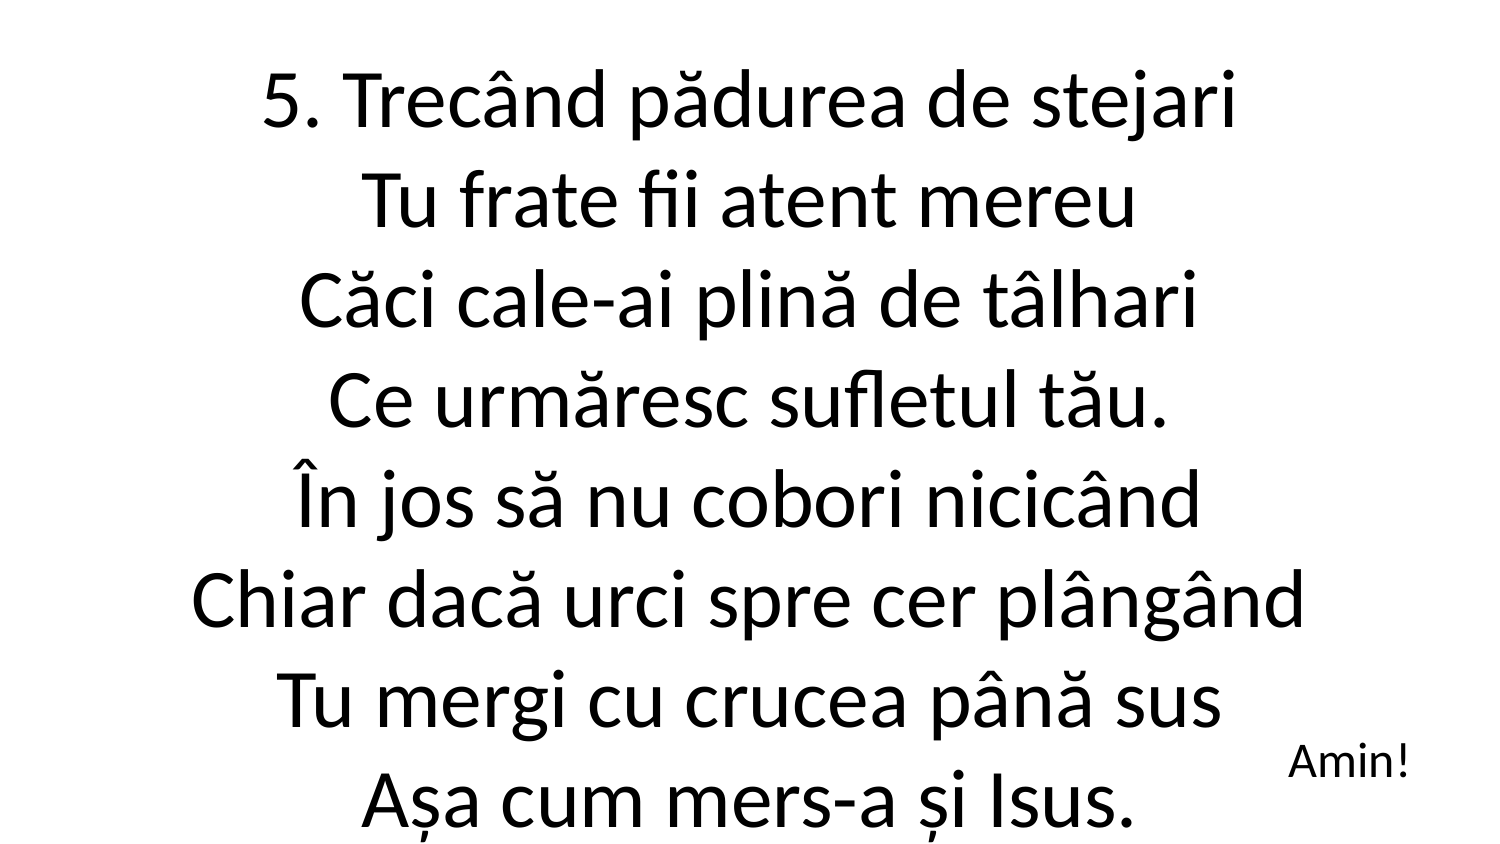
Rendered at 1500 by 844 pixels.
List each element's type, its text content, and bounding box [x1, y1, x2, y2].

text_box Amin! [1273, 674, 1427, 795]
text_box 5. Trecând pădurea de stejari Tu frate fii atent mereu Căci cale-ai plină de tâlhari Ce urmăresc sufletul tău. În jos să nu cobori nicicând Chiar dacă urci spre cer plângând Tu mergi cu crucea până sus Așa cum mers-a și Isus. [176, 0, 1324, 844]
